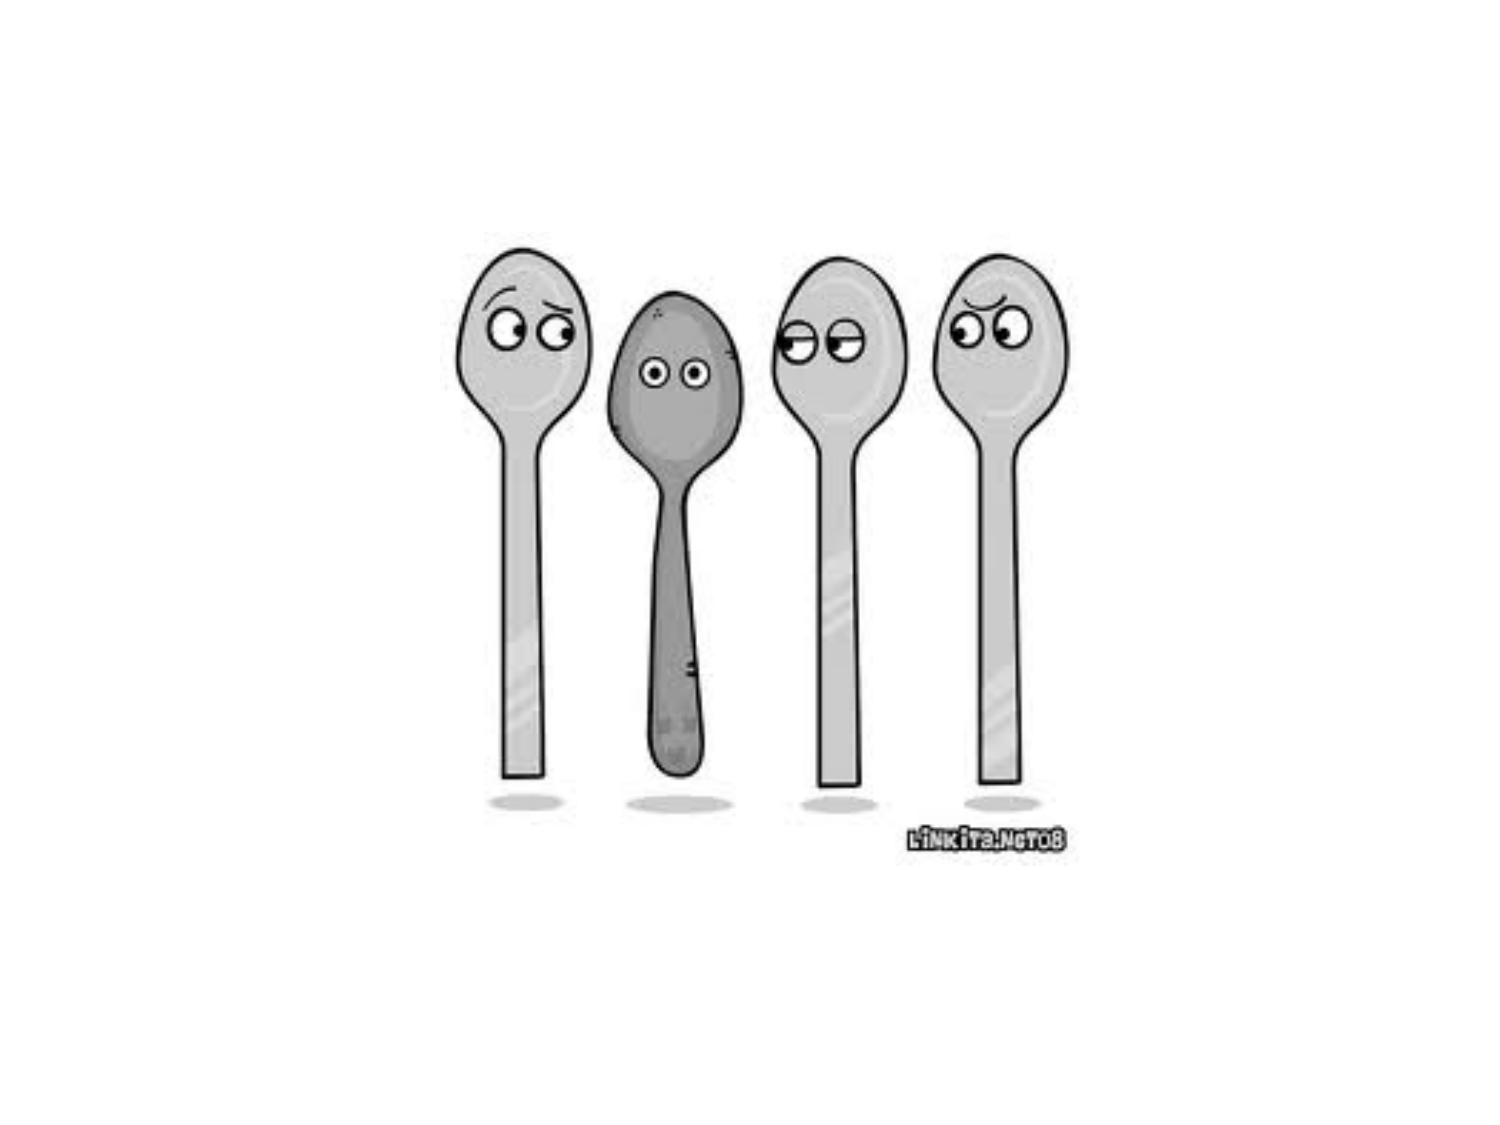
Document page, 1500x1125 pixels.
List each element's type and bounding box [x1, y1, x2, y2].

picture [440, 232, 1088, 866]
